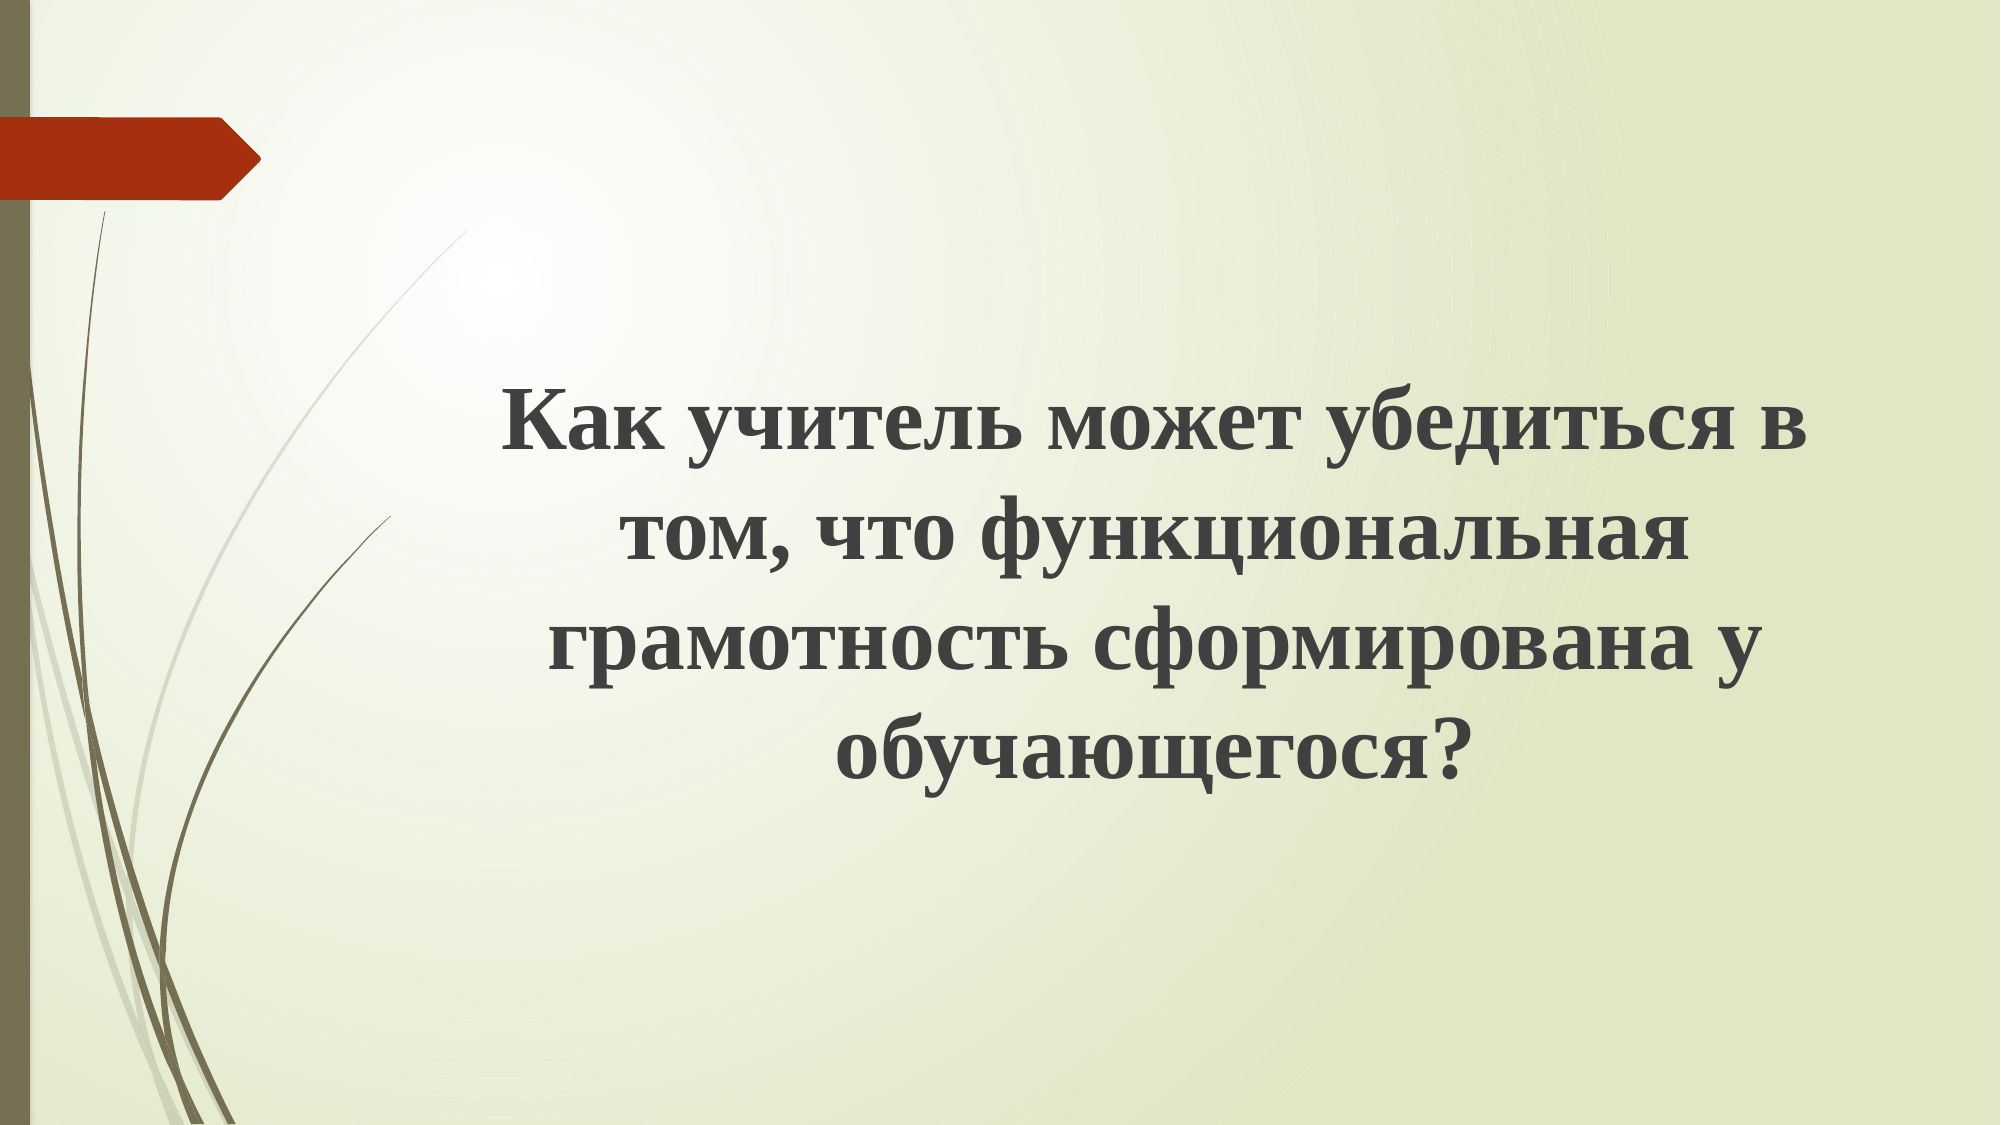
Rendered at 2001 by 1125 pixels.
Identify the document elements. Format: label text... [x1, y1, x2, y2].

list Как учитель может убедиться в том, что функциональная грамотность сформирована у обучающегося? [424, 350, 1888, 970]
